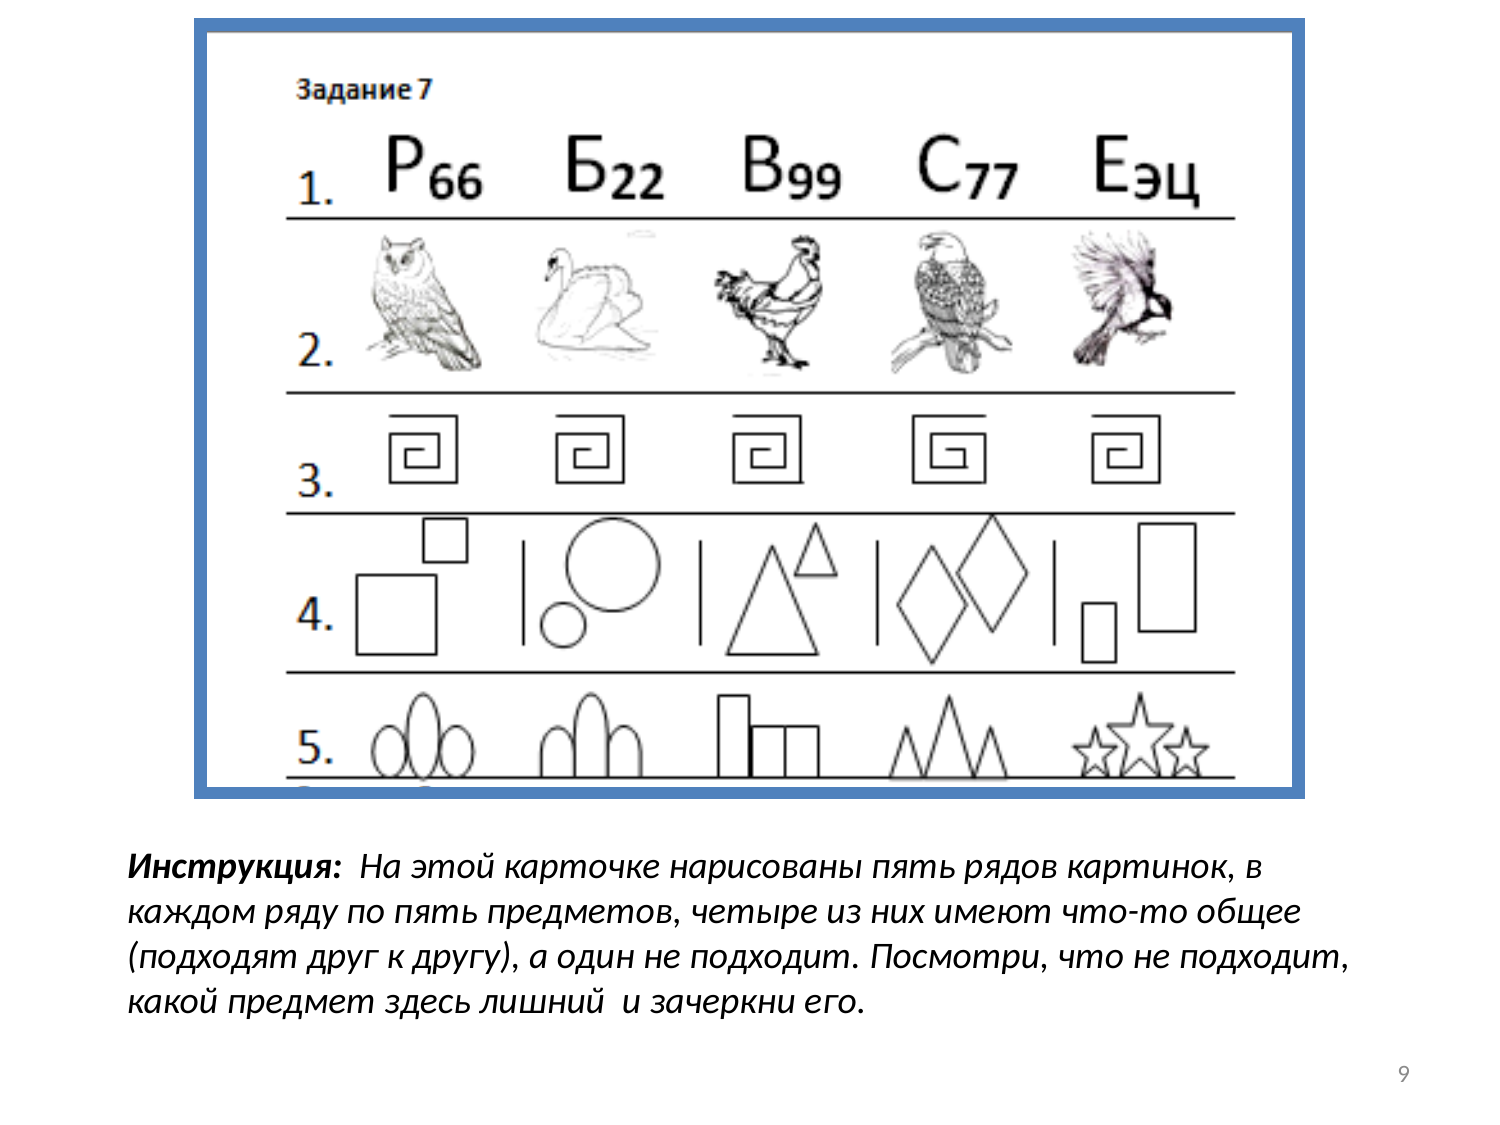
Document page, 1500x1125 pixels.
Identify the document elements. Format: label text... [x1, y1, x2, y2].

picture [206, 30, 1293, 788]
slide_number 9 [1074, 1042, 1425, 1103]
text_box Инструкция: На этой карточке нарисованы пять рядов картинок, в каждом ряду по пять предметов, четыре из них имеют что-то общее (подходят друг к другу), а один не подходит. Посмотри, что не подходит, какой предмет здесь лишний и зачеркни его. [112, 834, 1412, 1029]
